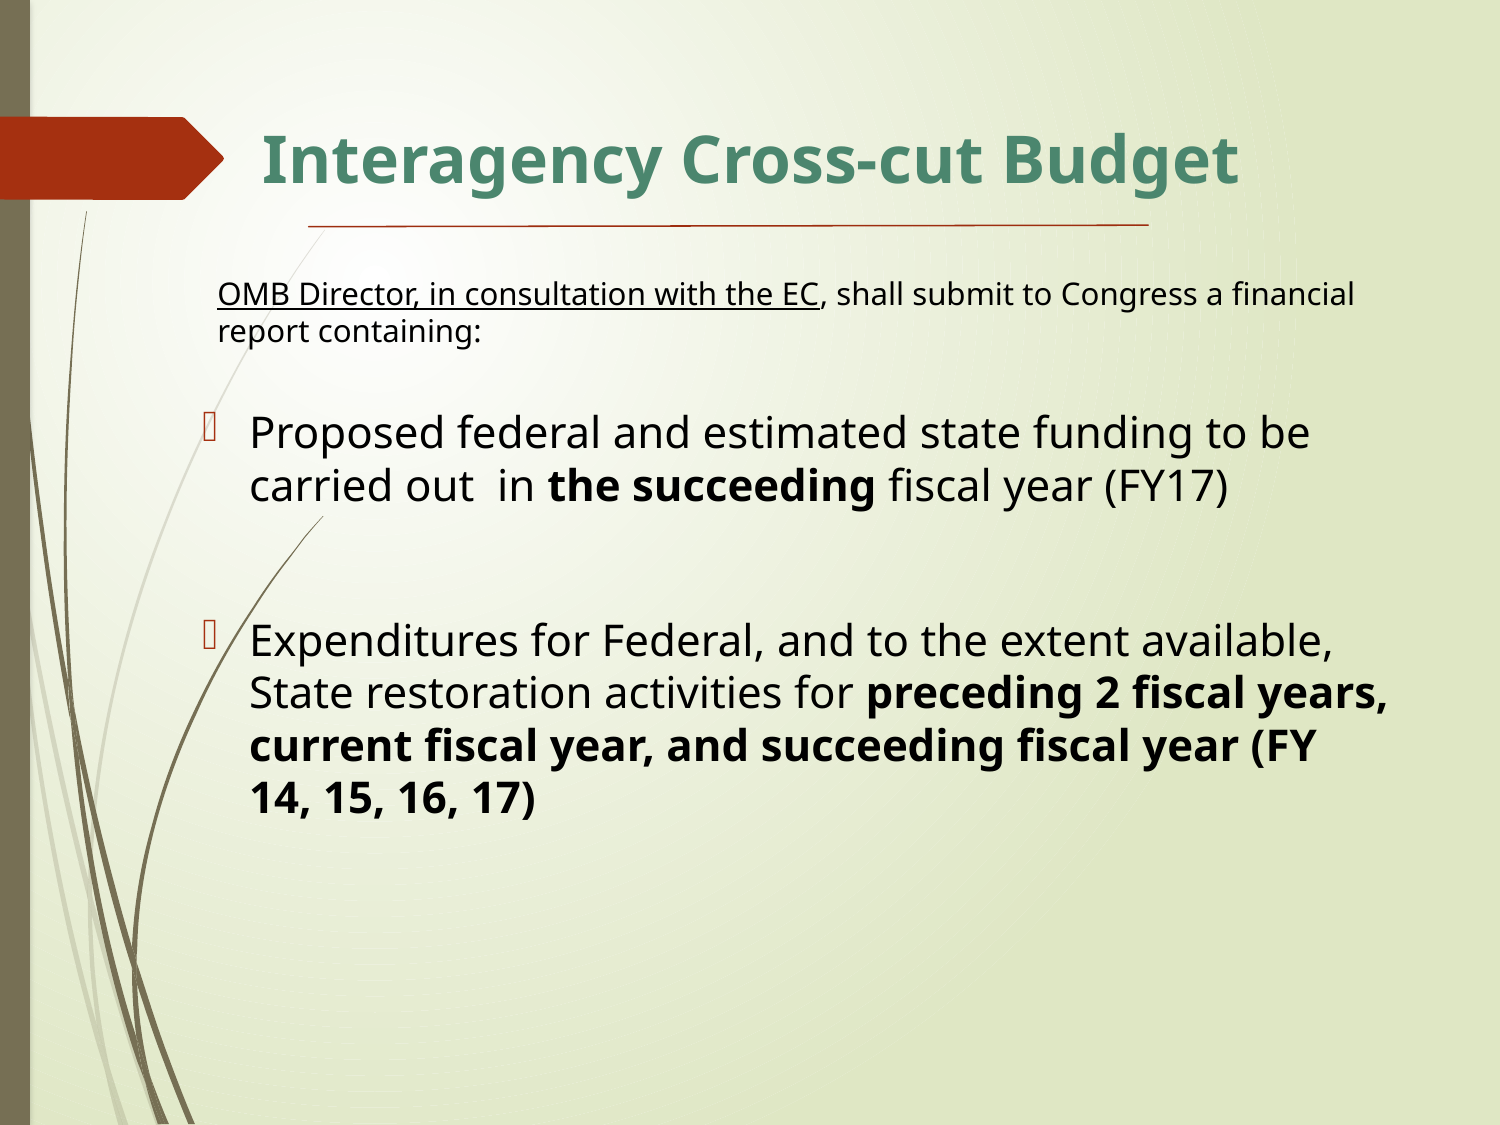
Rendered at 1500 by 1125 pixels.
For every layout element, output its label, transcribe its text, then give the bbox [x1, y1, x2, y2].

title Interagency Cross-cut Budget [247, 110, 1271, 215]
text_box OMB Director, in consultation with the EC, shall submit to Congress a financial report containing: [127, 266, 1391, 357]
list Proposed federal and estimated state funding to be carried out in the succeeding fiscal year (FY17) Expenditures for Federal, and to the extent available, State restoration activities for preceding 2 fiscal years, current fiscal year, and succeeding fiscal year (FY 14, 15, 16, 17) [112, 397, 1407, 933]
